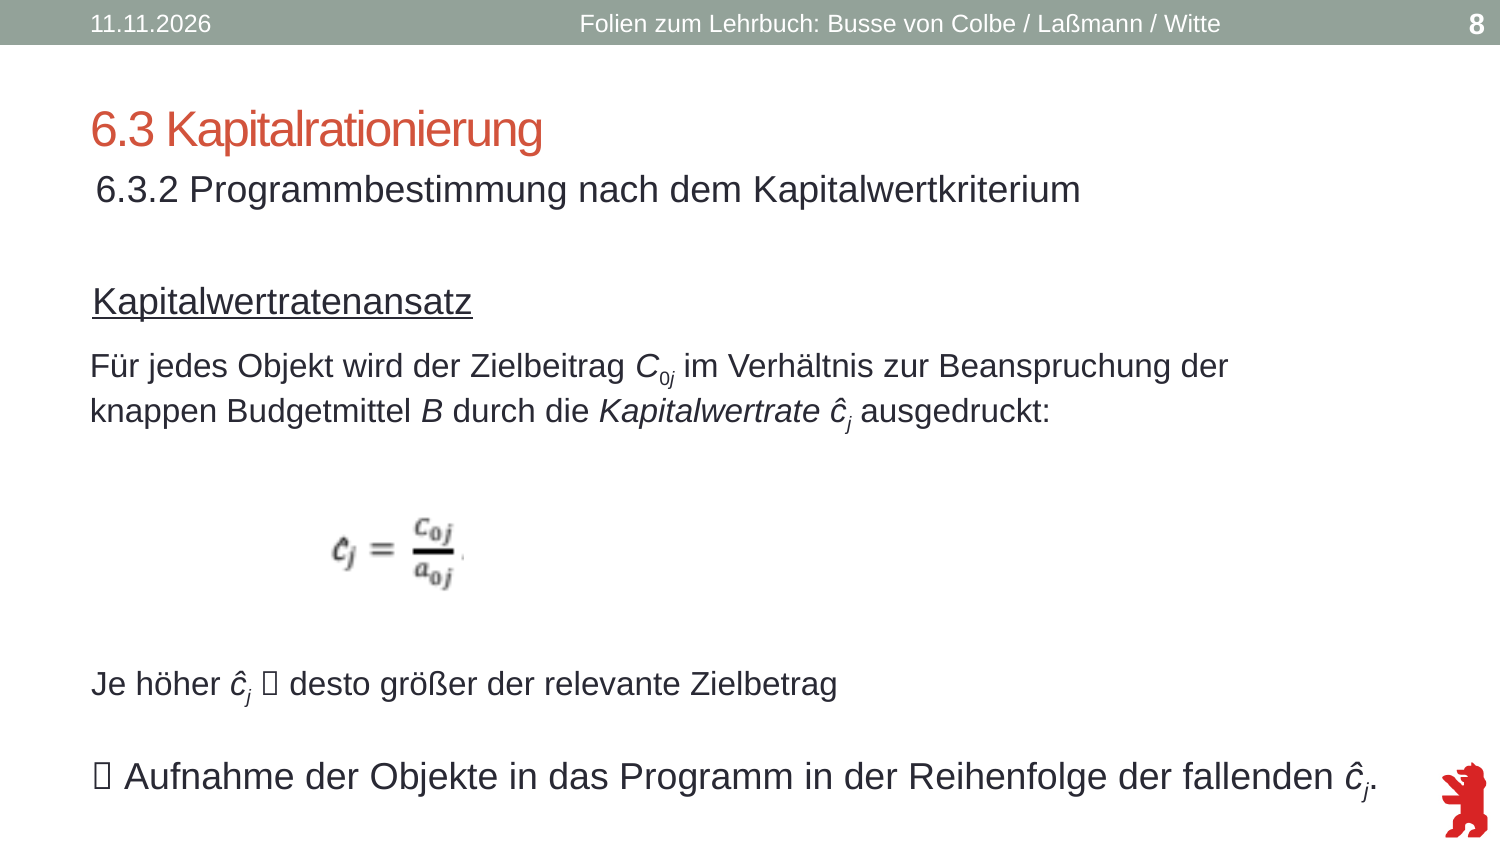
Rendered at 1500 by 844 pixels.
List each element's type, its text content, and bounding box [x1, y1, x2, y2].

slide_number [75, 2, 550, 43]
text_box Je höher ĉj  desto größer der relevante Zielbetrag  Aufnahme der Objekte in das Programm in der Reihenfolge der fallenden ĉj. [76, 654, 1415, 811]
text_box Für jedes Objekt wird der Zielbeitrag C0j im Verhältnis zur Beanspruchung der knappen Budgetmittel B durch die Kapitalwertrate ĉj ausgedruckt: [75, 336, 1351, 482]
text_box 6.3.2 Programmbestimmung nach dem Kapitalwertkriterium [80, 157, 1097, 217]
title 6.3 Kapitalrationierung [75, 65, 1425, 188]
picture [303, 472, 464, 639]
footer Folien zum Lehrbuch: Busse von Colbe / Laßmann / Witte [562, 2, 1238, 43]
text_box Kapitalwertratenansatz [77, 270, 489, 330]
picture [1434, 760, 1500, 844]
slide_number 8 [1325, 2, 1500, 43]
